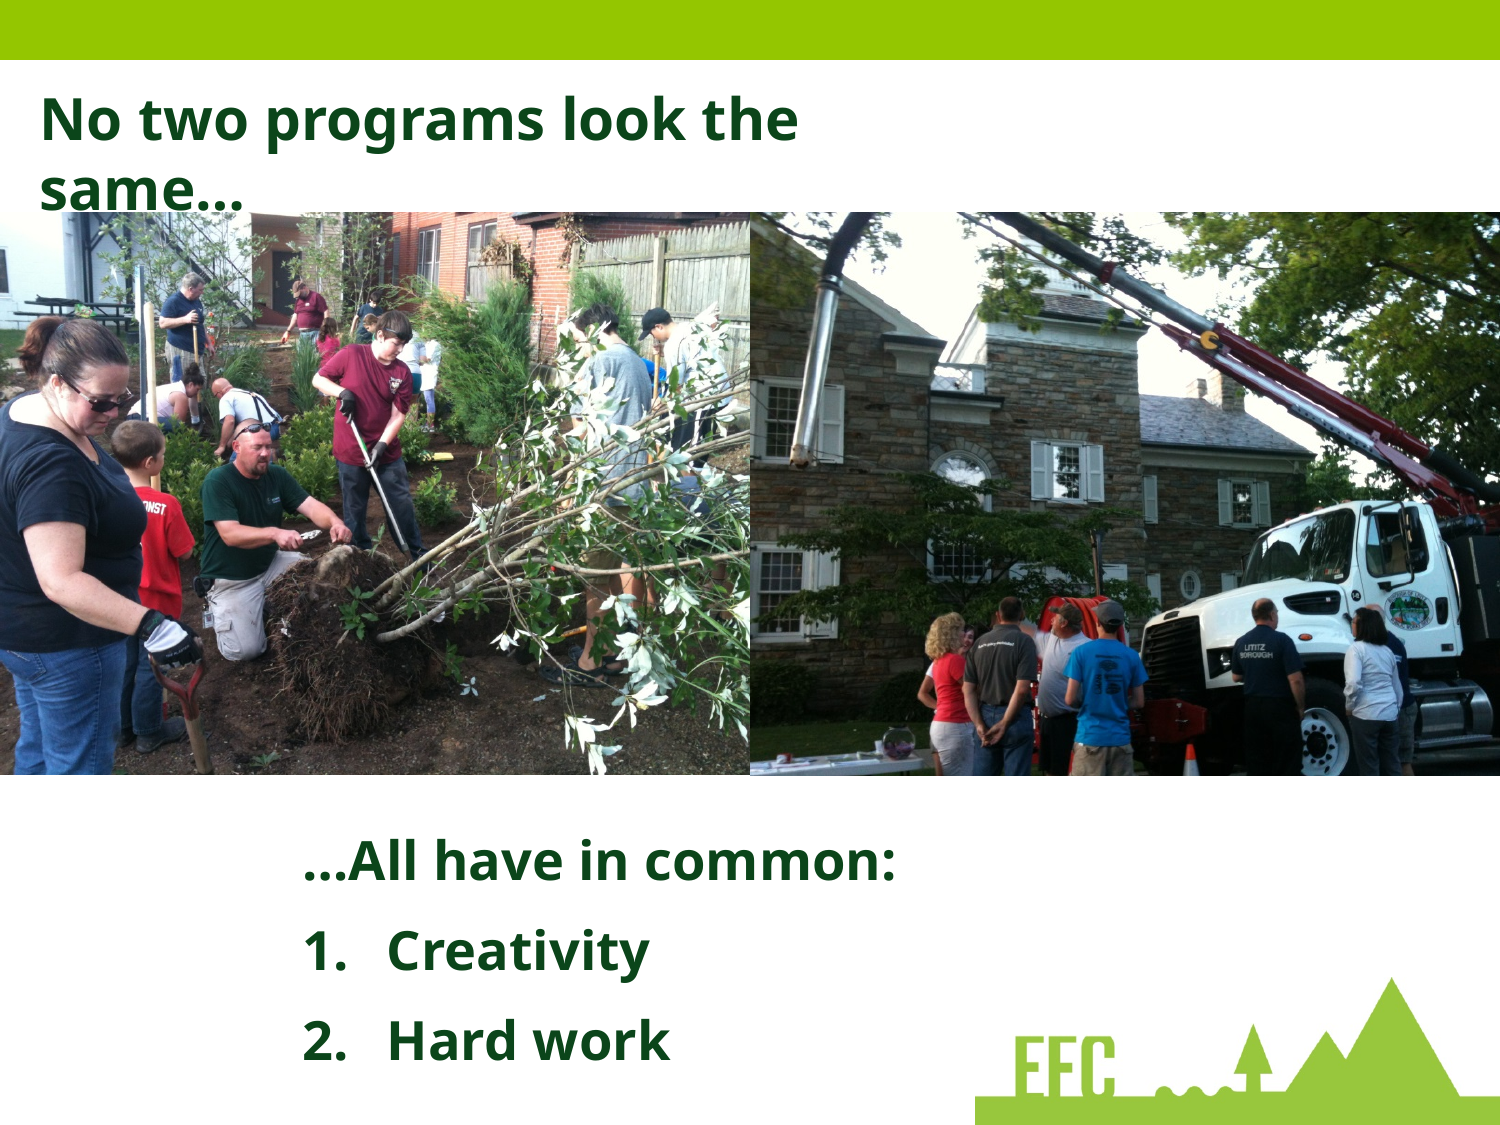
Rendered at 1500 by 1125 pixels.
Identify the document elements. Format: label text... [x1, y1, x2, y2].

text_box No two programs look the same… [24, 74, 975, 209]
picture [0, 212, 1500, 776]
text_box …All have in common: Creativity Hard work [287, 819, 913, 1079]
picture [975, 977, 1500, 1125]
